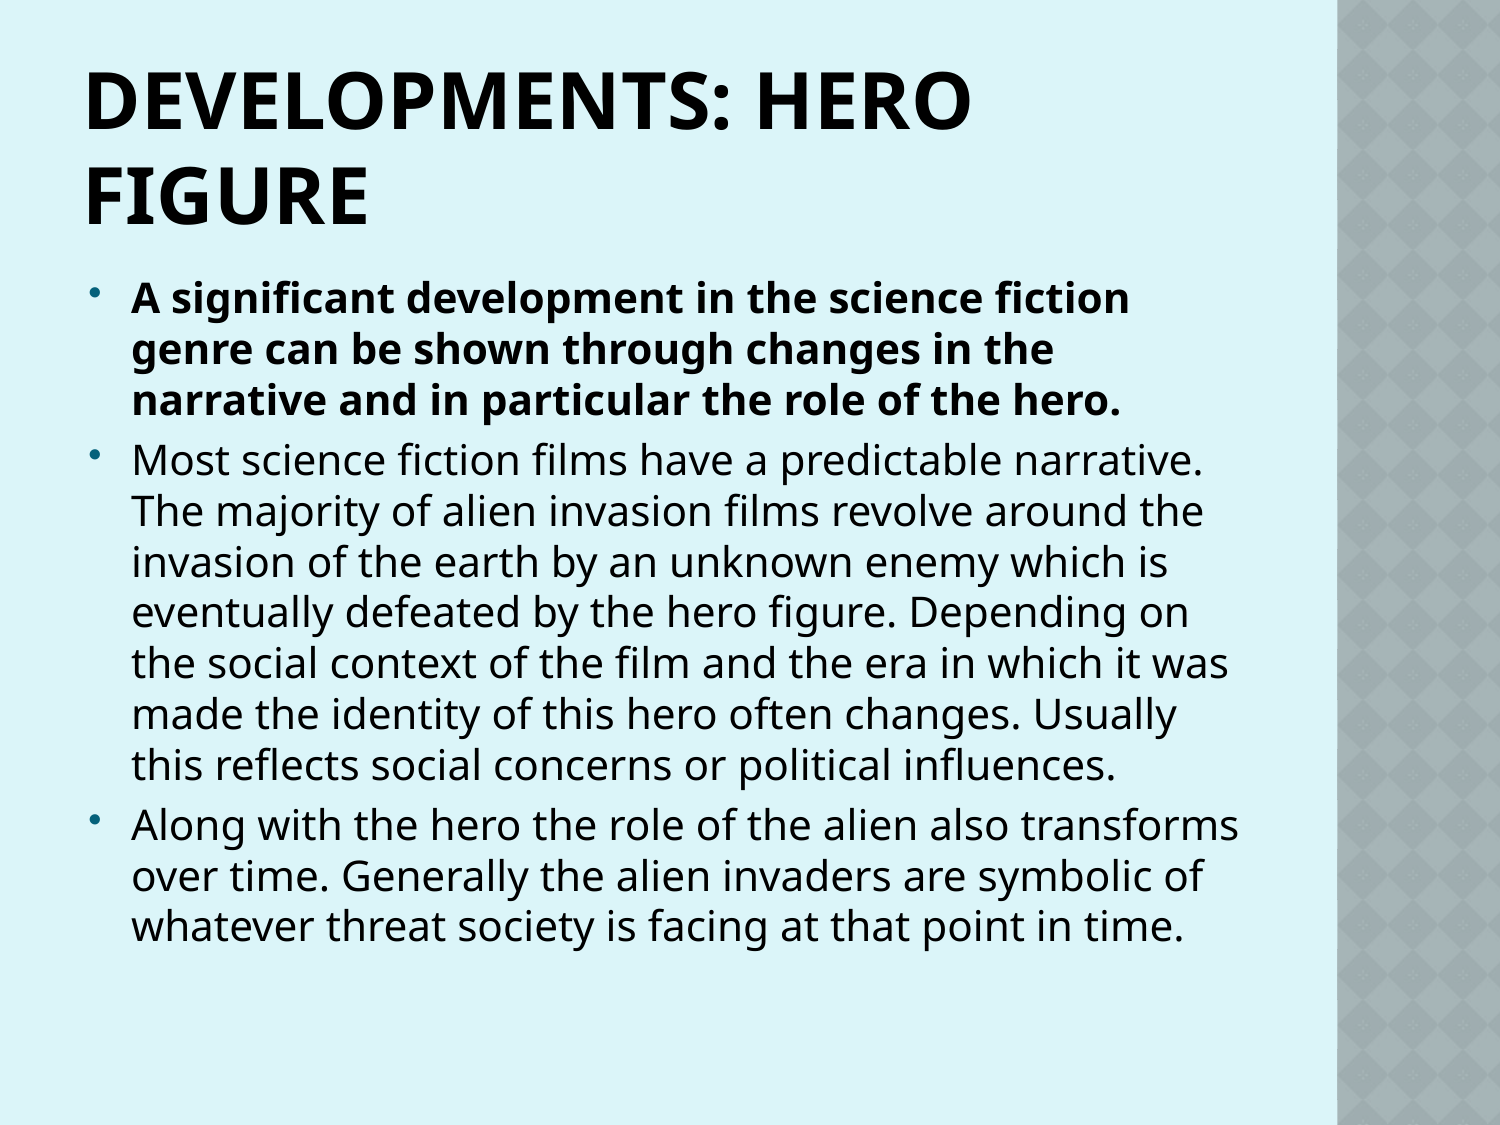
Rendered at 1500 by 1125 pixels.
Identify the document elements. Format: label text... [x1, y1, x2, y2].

list A significant development in the science fiction genre can be shown through changes in the narrative and in particular the role of the hero. Most science fiction films have a predictable narrative. The majority of alien invasion films revolve around the invasion of the earth by an unknown enemy which is eventually defeated by the hero figure. Depending on the social context of the film and the era in which it was made the identity of this hero often changes. Usually this reflects social concerns or political influences. Along with the hero the role of the alien also transforms over time. Generally the alien invaders are symbolic of whatever threat society is facing at that point in time. [75, 264, 1263, 1059]
title DEVELOPMENTS: HERO FIGURE [75, 52, 1263, 240]
